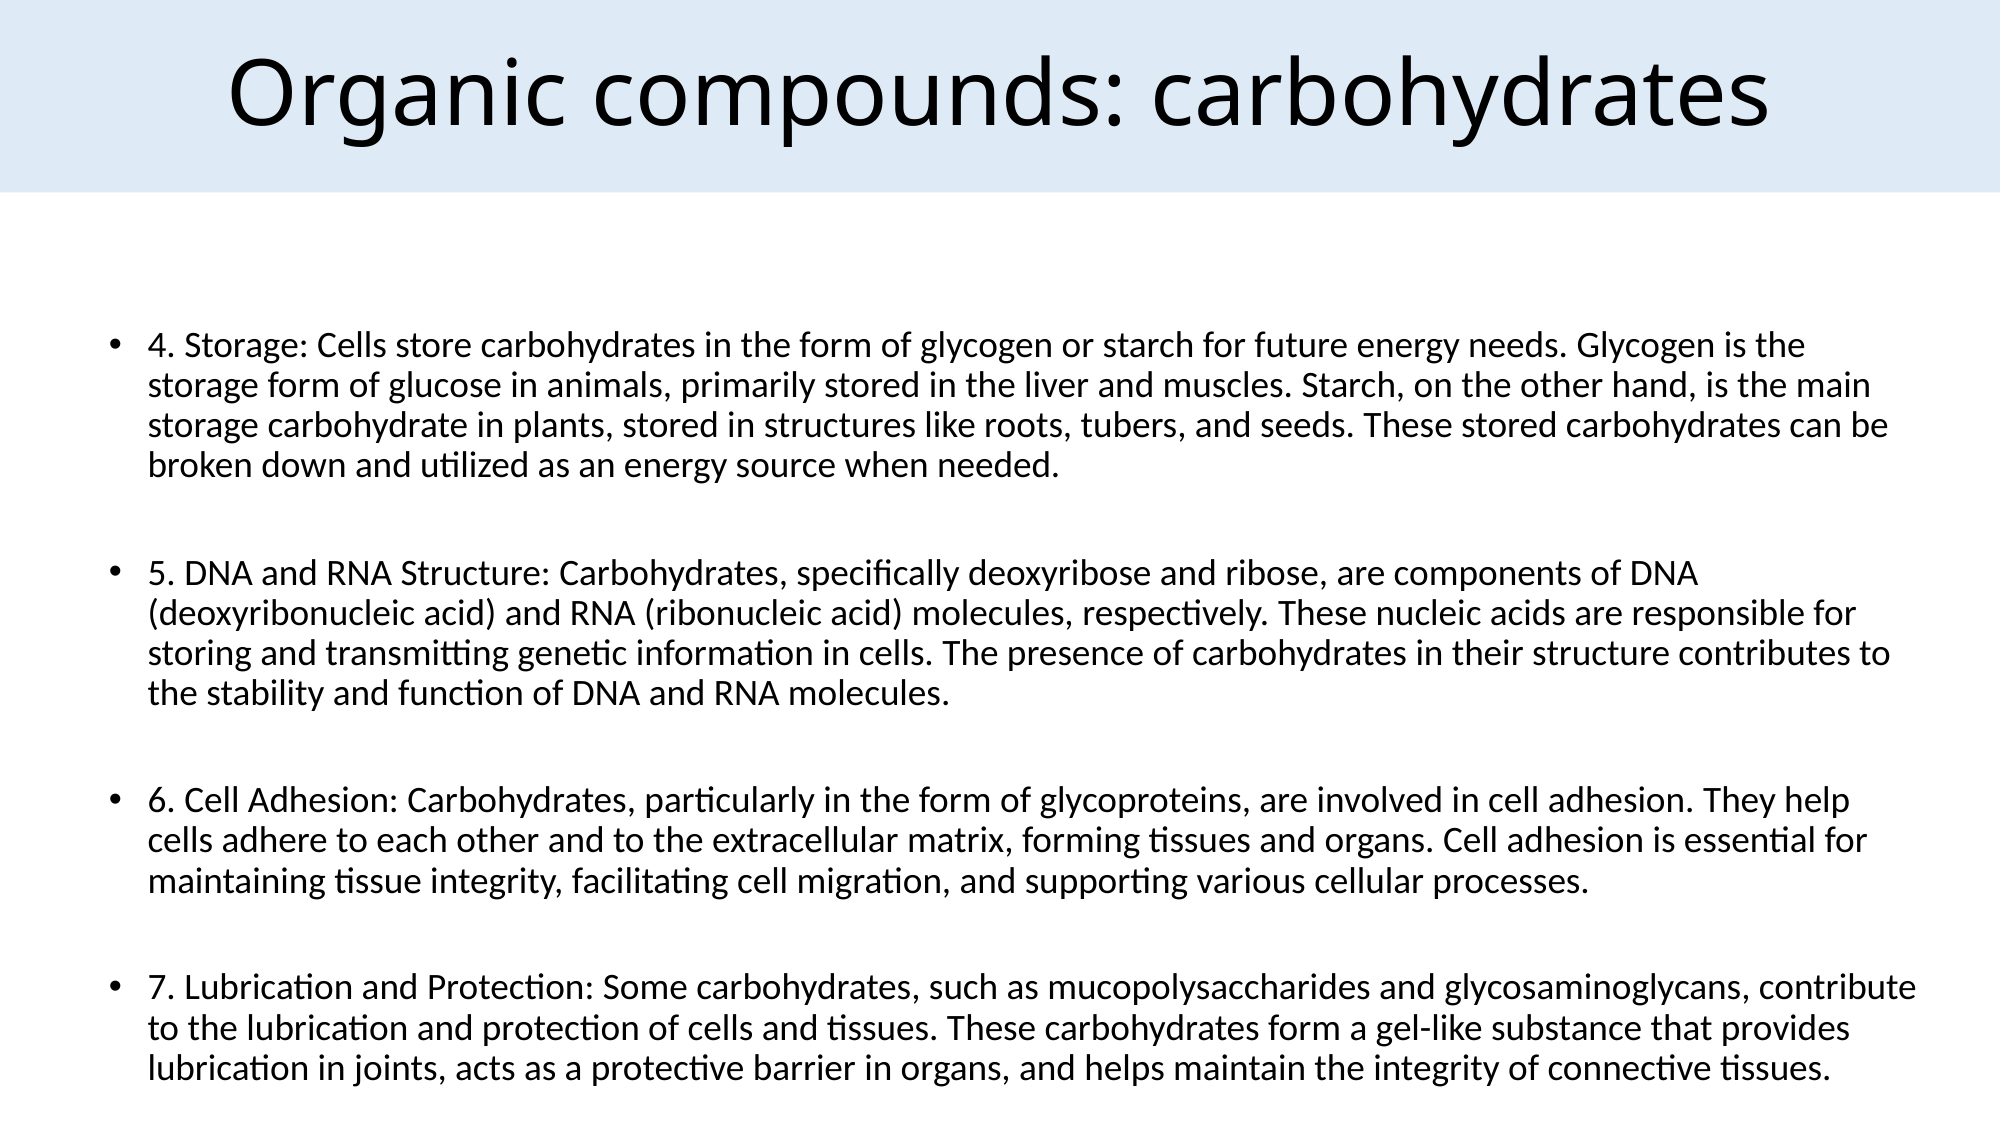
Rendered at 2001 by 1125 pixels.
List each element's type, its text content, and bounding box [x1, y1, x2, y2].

title Organic compounds: carbohydrates [0, 0, 2000, 193]
list 4. Storage: Cells store carbohydrates in the form of glycogen or starch for future energy needs. Glycogen is the storage form of glucose in animals, primarily stored in the liver and muscles. Starch, on the other hand, is the main storage carbohydrate in plants, stored in structures like roots, tubers, and seeds. These stored carbohydrates can be broken down and utilized as an energy source when needed. 5. DNA and RNA Structure: Carbohydrates, specifically deoxyribose and ribose, are components of DNA (deoxyribonucleic acid) and RNA (ribonucleic acid) molecules, respectively. These nucleic acids are responsible for storing and transmitting genetic information in cells. The presence of carbohydrates in their structure contributes to the stability and function of DNA and RNA molecules. 6. Cell Adhesion: Carbohydrates, particularly in the form of glycoproteins, are involved in cell adhesion. They help cells adhere to each other and to the extracellular matrix, forming tissues and organs. Cell adhesion is essential for maintaining tissue integrity, facilitating cell migration, and supporting various cellular processes. 7. Lubrication and Protection: Some carbohydrates, such as mucopolysaccharides and glycosaminoglycans, contribute to the lubrication and protection of cells and tissues. These carbohydrates form a gel-like substance that provides lubrication in joints, acts as a protective barrier in organs, and helps maintain the integrity of connective tissues. [94, 259, 1939, 1100]
